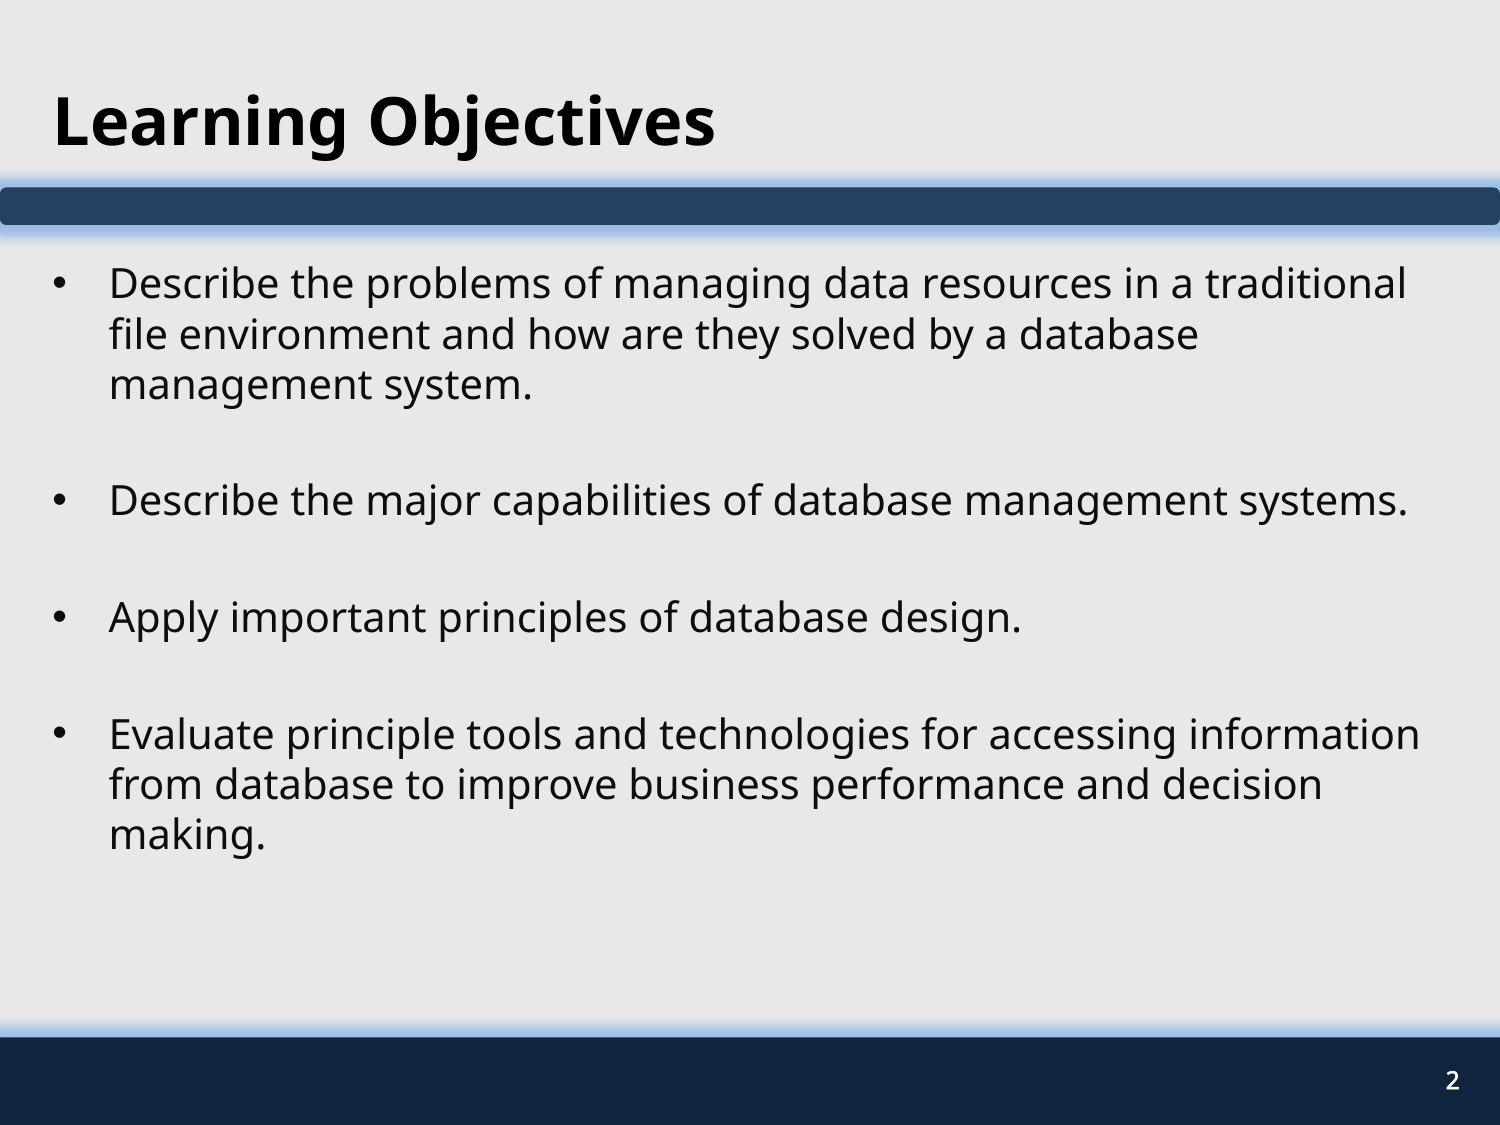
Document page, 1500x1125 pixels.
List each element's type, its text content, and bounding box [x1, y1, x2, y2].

title Learning Objectives [37, 62, 1338, 176]
slide_number 2 [1412, 1050, 1475, 1113]
list Describe the problems of managing data resources in a traditional file environment and how are they solved by a database management system. Describe the major capabilities of database management systems. Apply important principles of database design. Evaluate principle tools and technologies for accessing information from database to improve business performance and decision making. [37, 249, 1475, 1025]
